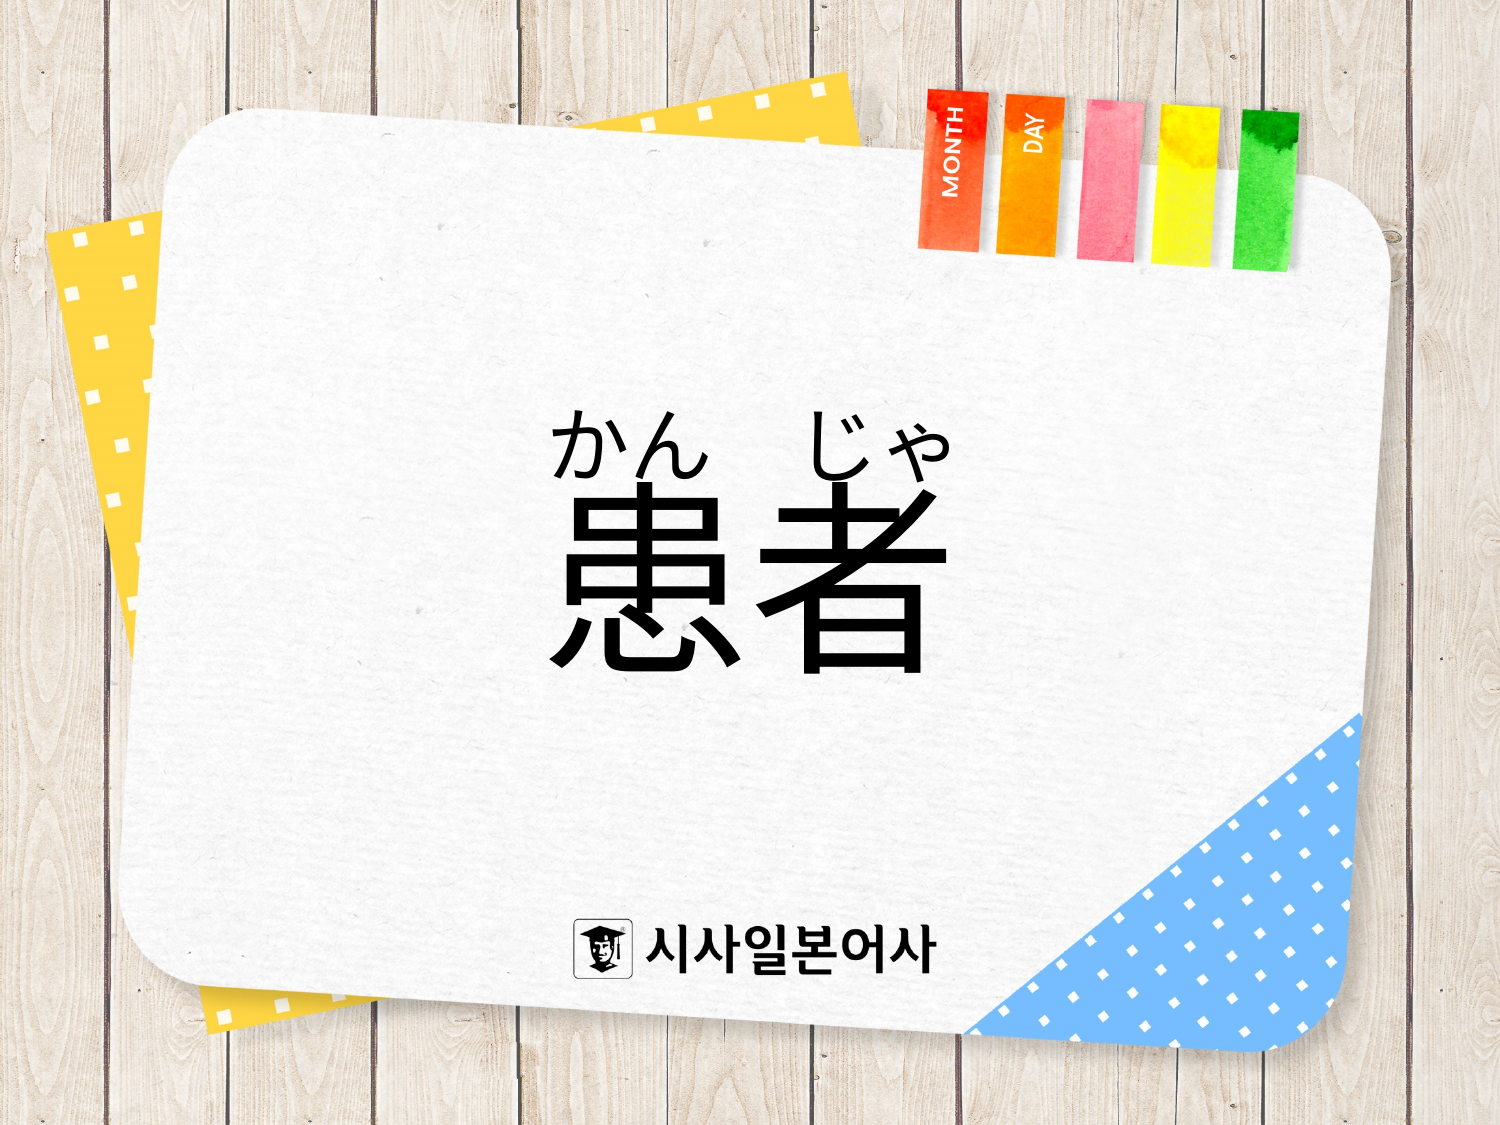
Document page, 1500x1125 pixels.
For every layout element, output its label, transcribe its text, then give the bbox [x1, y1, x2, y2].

picture [0, 0, 1500, 1125]
text_box かん じゃ [531, 385, 978, 501]
title 患者 [75, 338, 1425, 811]
